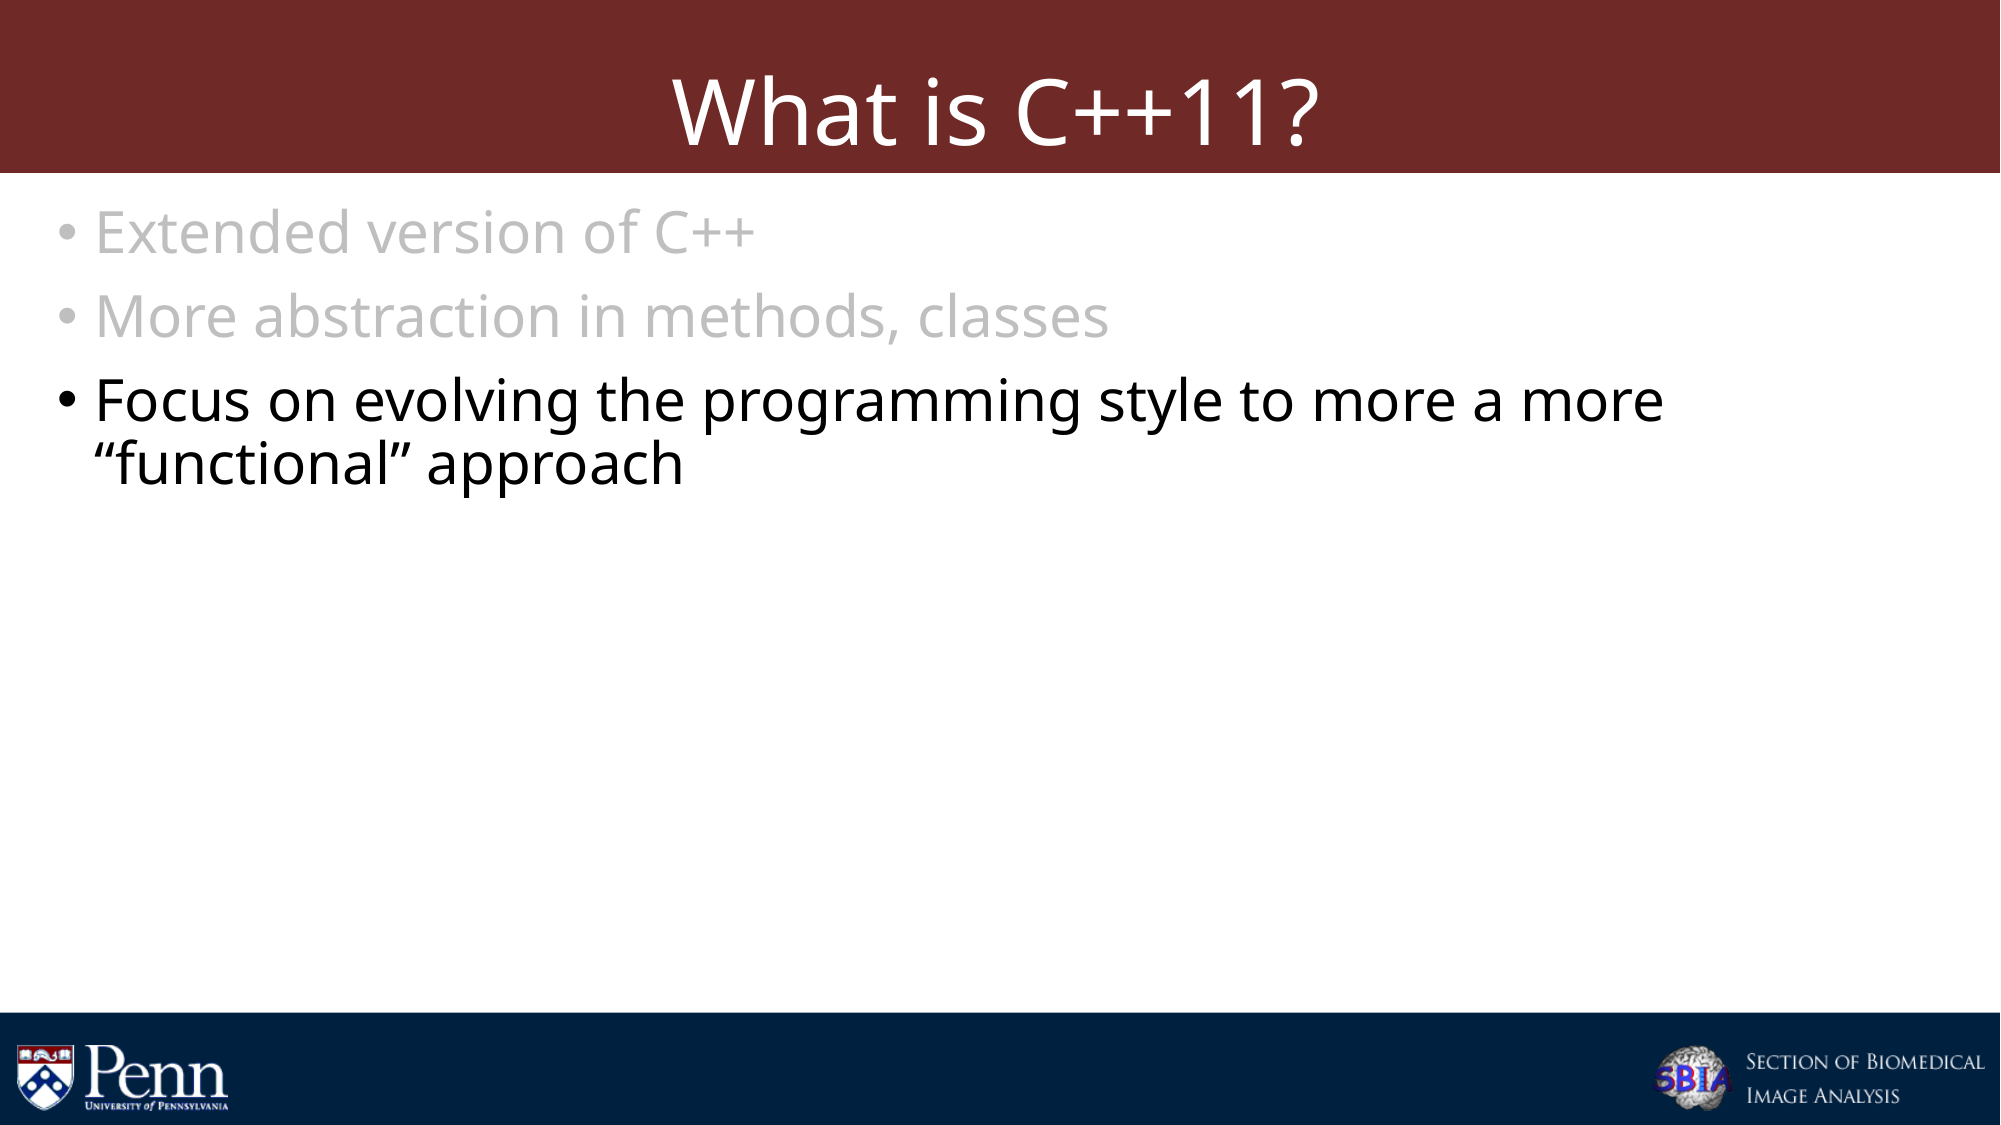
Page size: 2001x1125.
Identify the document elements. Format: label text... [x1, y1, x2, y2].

title What is C++11? [42, 0, 1952, 173]
picture [1652, 1044, 1985, 1112]
list Extended version of C++ More abstraction in methods, classes Focus on evolving the programming style to more a more “functional” approach [42, 195, 1952, 1009]
picture [17, 1045, 228, 1111]
